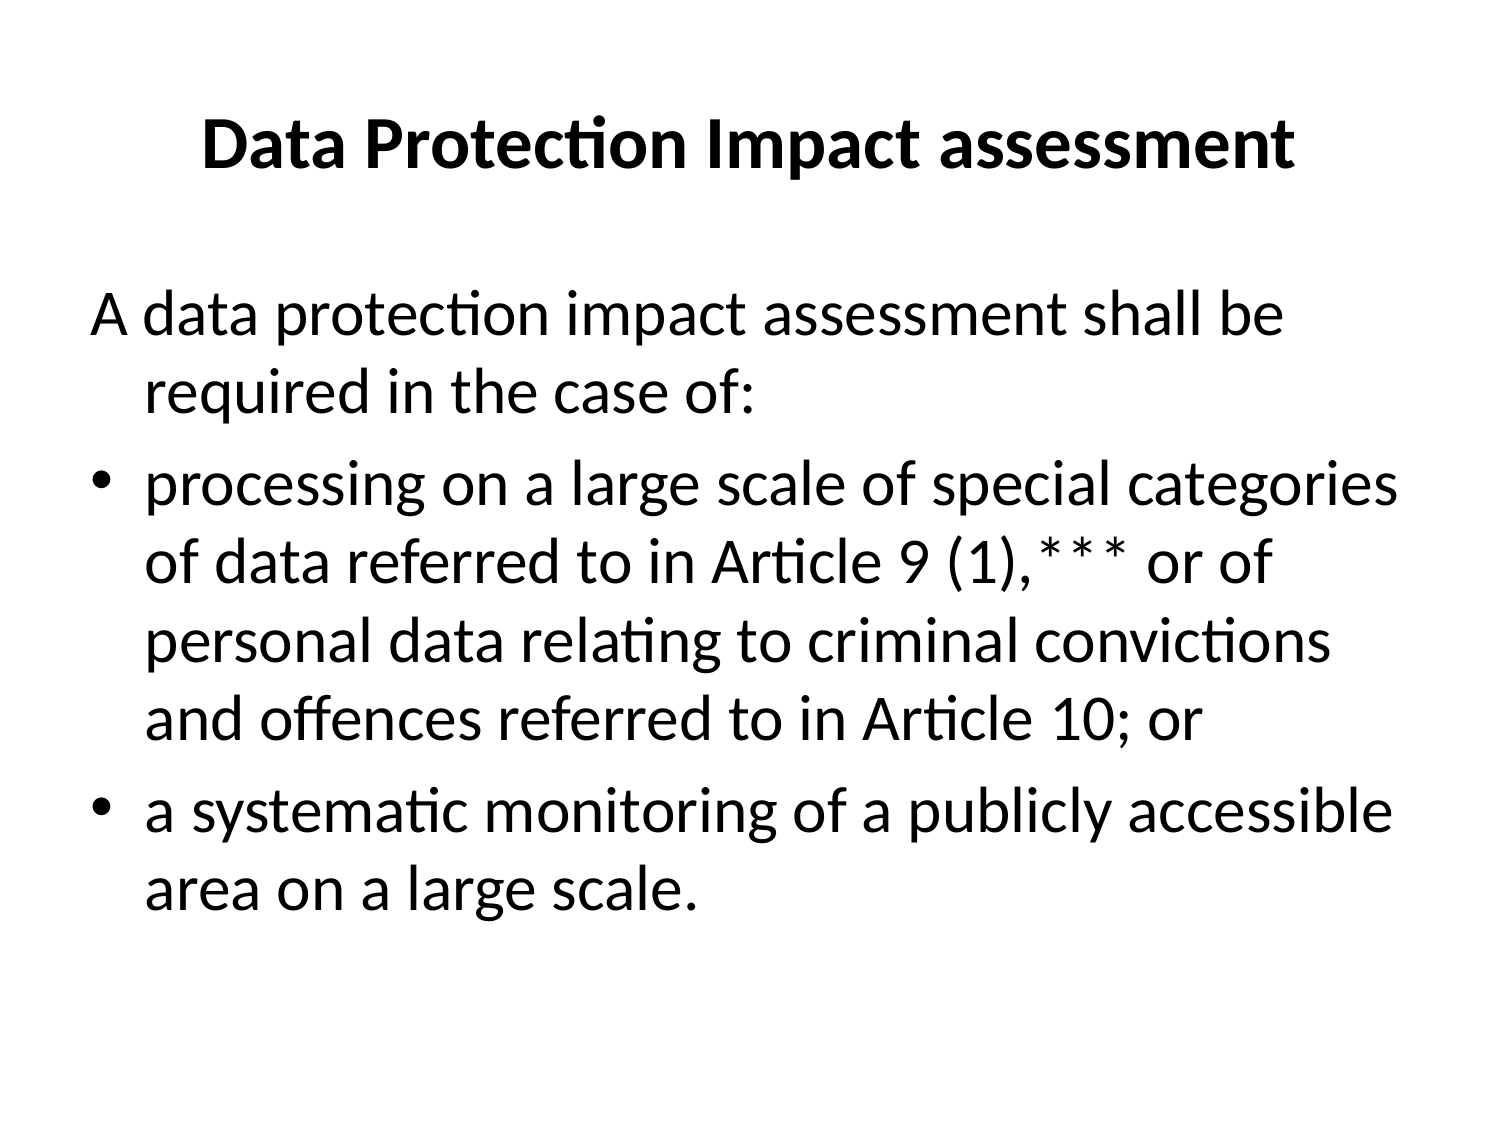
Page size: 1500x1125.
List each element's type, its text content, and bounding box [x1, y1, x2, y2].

list A data protection impact assessment shall be required in the case of: processing on a large scale of special categories of data referred to in Article 9 (1),*** or of personal data relating to criminal convictions and offences referred to in Article 10; or a systematic monitoring of a publicly accessible area on a large scale. [75, 262, 1425, 1005]
title Data Protection Impact assessment [75, 45, 1425, 233]
